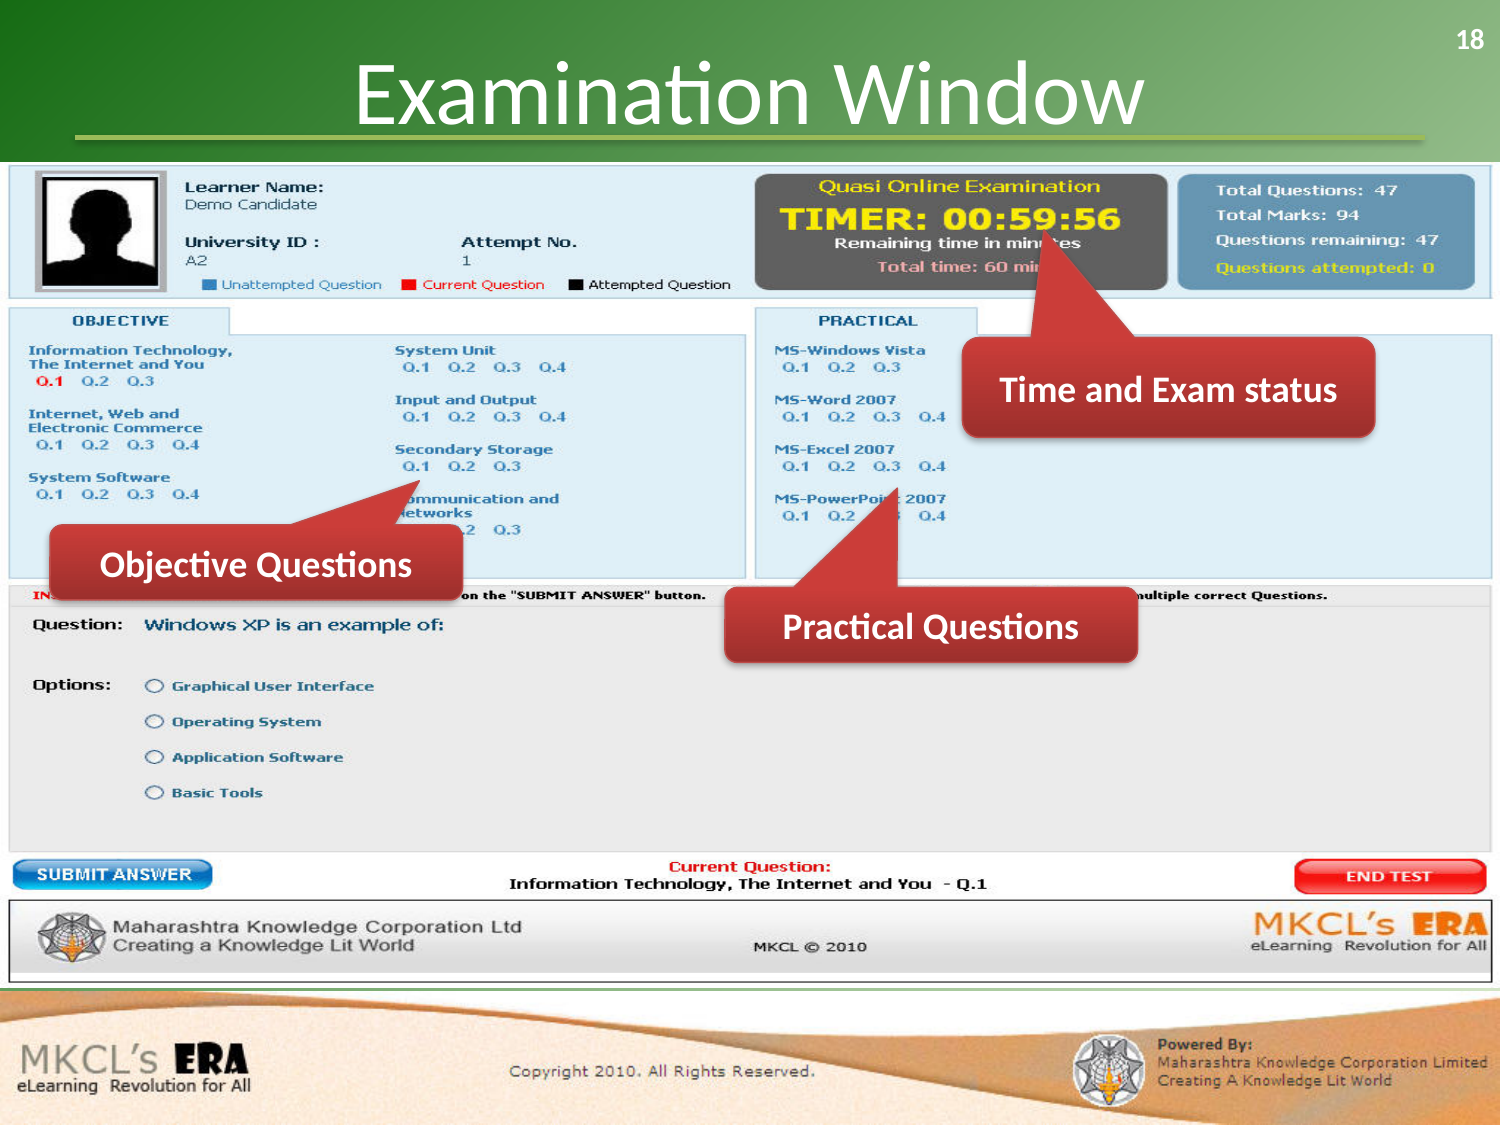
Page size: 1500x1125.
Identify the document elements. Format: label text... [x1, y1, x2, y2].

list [0, 162, 1500, 988]
slide_number 18 [1425, 0, 1500, 75]
title Examination Window [75, 24, 1425, 150]
picture [0, 991, 1500, 1125]
